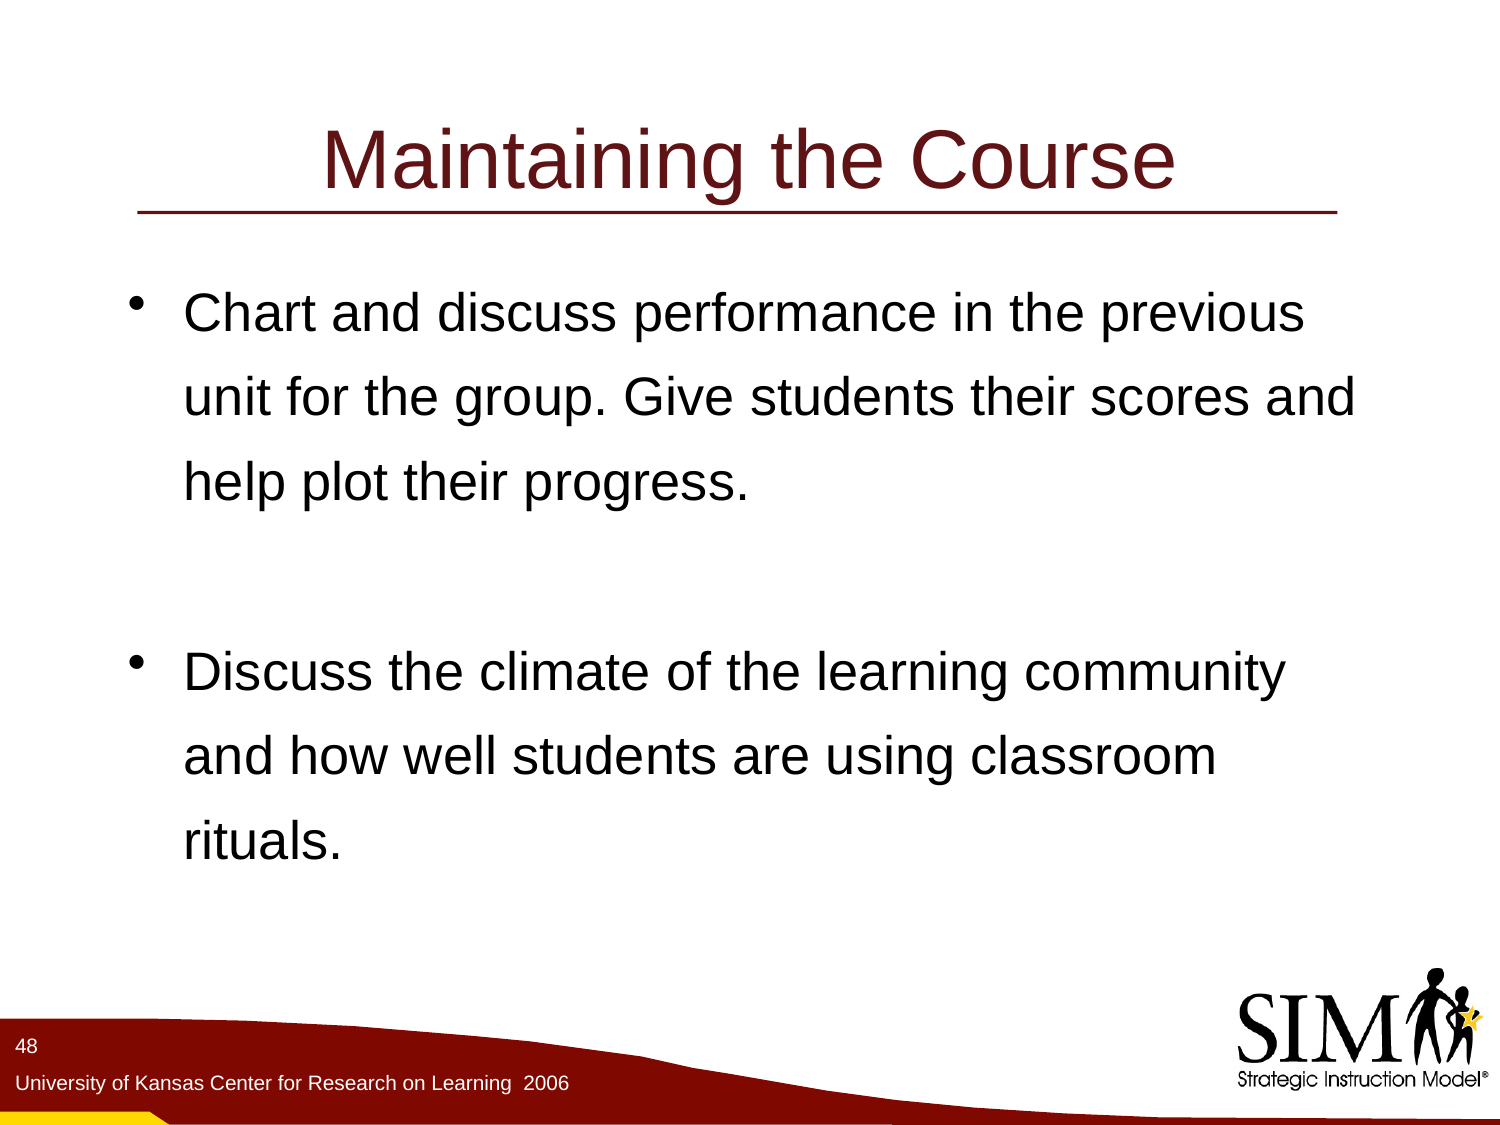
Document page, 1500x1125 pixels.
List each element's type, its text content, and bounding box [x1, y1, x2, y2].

list Chart and discuss performance in the previous unit for the group. Give students their scores and help plot their progress. Discuss the climate of the learning community and how well students are using classroom rituals. [112, 249, 1388, 901]
picture [1231, 954, 1497, 1106]
slide_number 48 [0, 1024, 313, 1062]
title Maintaining the Course [112, 74, 1388, 213]
footer University of Kansas Center for Research on Learning 2006 [0, 1062, 626, 1101]
